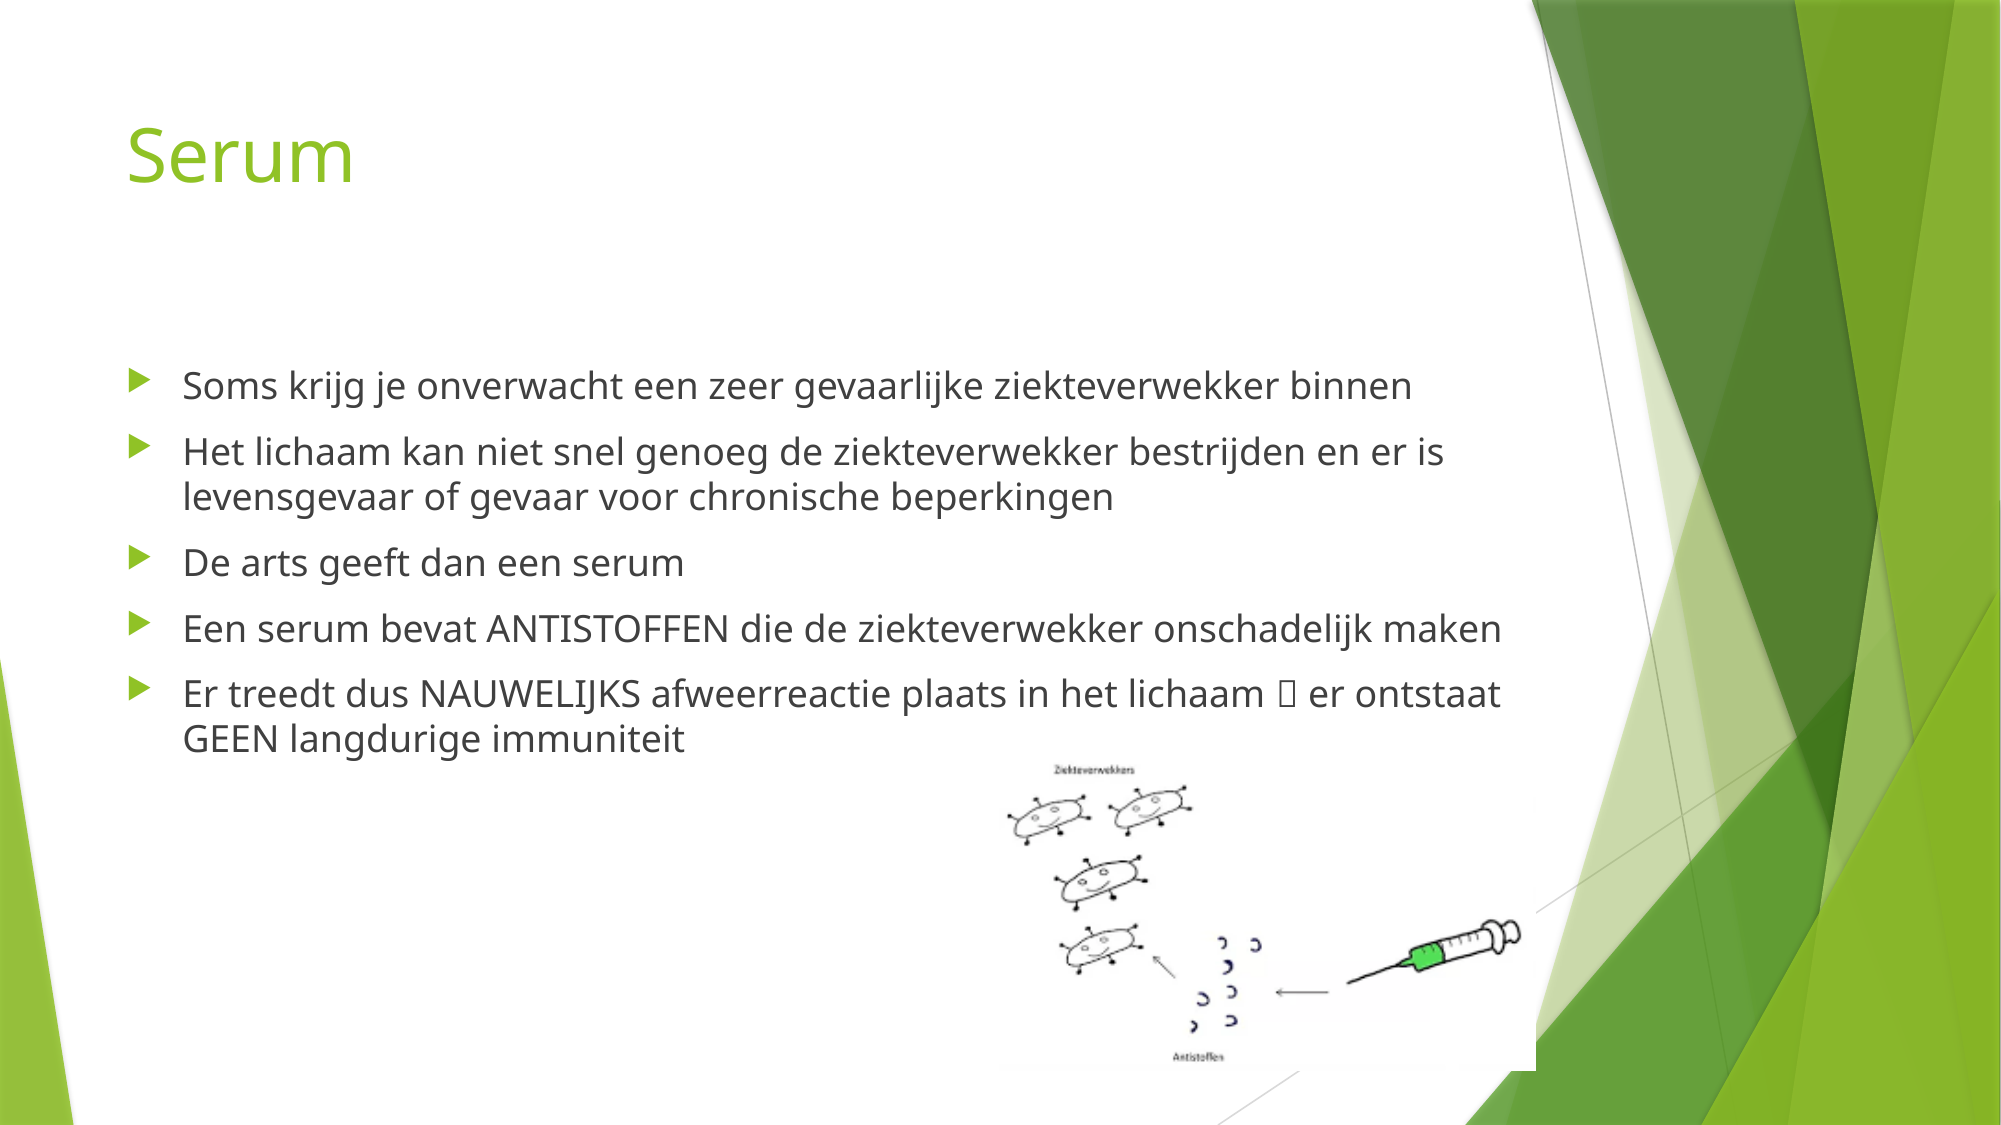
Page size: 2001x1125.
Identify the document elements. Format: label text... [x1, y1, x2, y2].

title Serum [111, 99, 1522, 317]
picture [999, 754, 1537, 1071]
list Soms krijg je onverwacht een zeer gevaarlijke ziekteverwekker binnen Het lichaam kan niet snel genoeg de ziekteverwekker bestrijden en er is levensgevaar of gevaar voor chronische beperkingen De arts geeft dan een serum Een serum bevat ANTISTOFFEN die de ziekteverwekker onschadelijk maken Er treedt dus NAUWELIJKS afweerreactie plaats in het lichaam  er ontstaat GEEN langdurige immuniteit [111, 354, 1522, 992]
